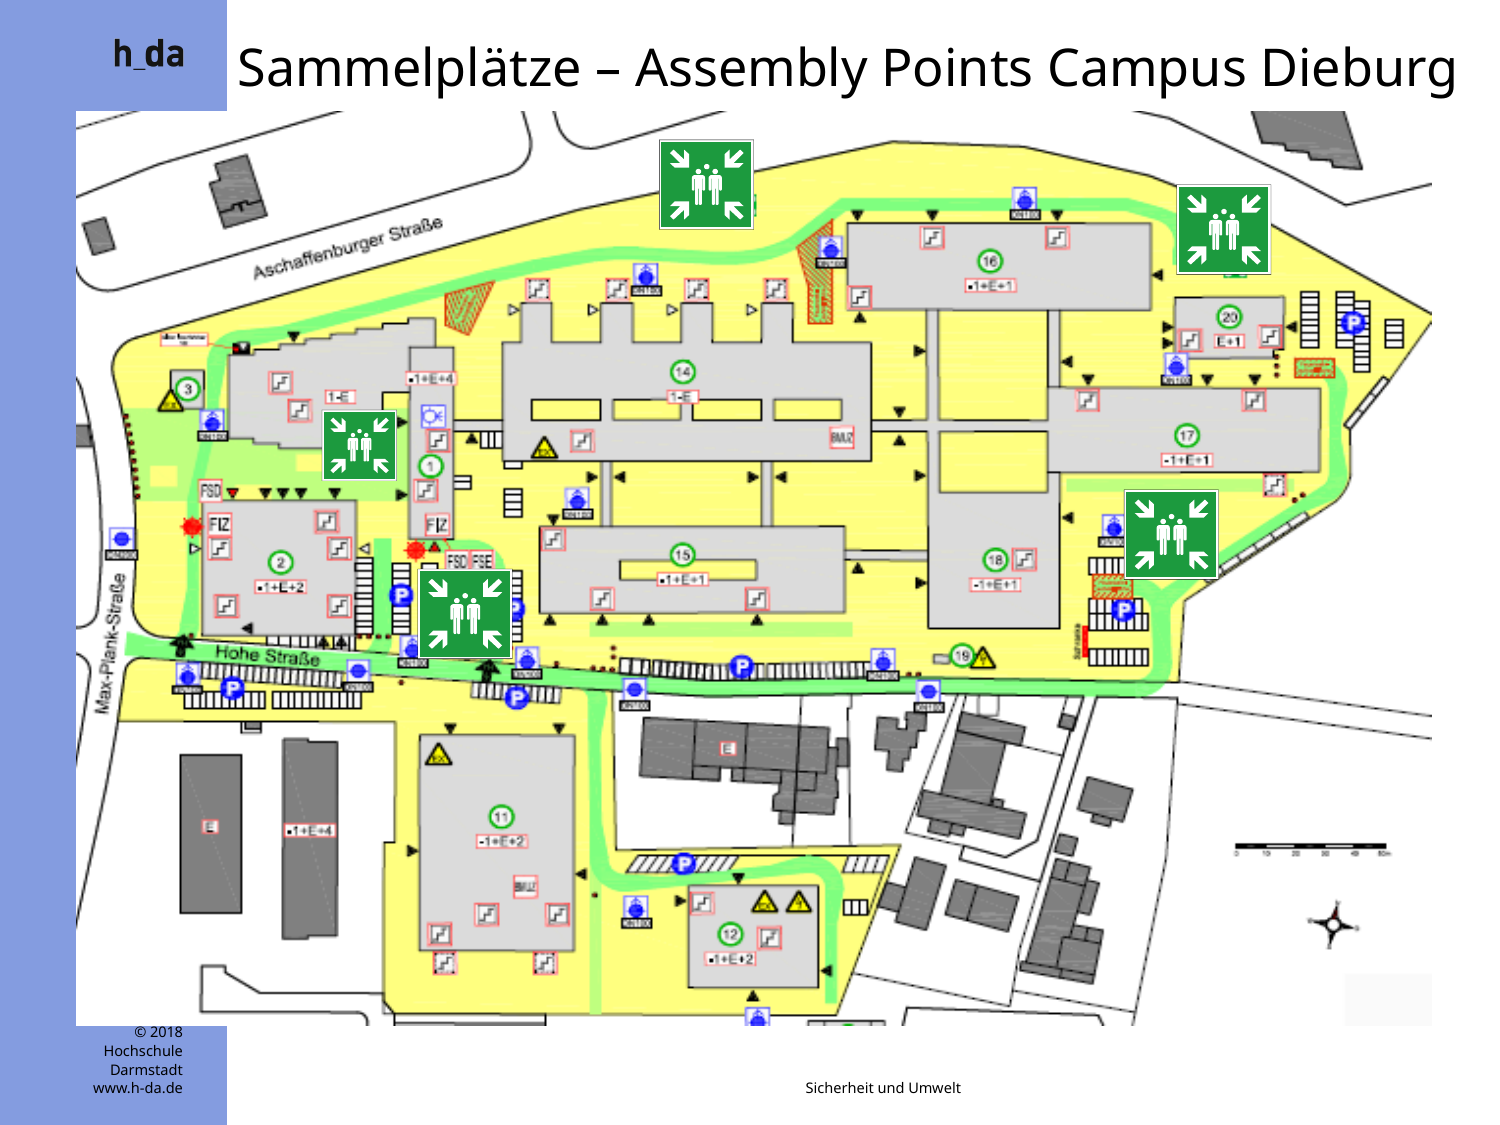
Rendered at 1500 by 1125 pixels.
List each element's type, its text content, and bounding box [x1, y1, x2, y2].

text_box Sammelplätze – Assembly Points Campus Dieburg [231, 20, 1500, 104]
picture [90, 24, 209, 84]
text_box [76, 111, 1432, 1027]
slide_number © 2018 Hochschule Darmstadt www.h-da.de [26, 878, 184, 1098]
